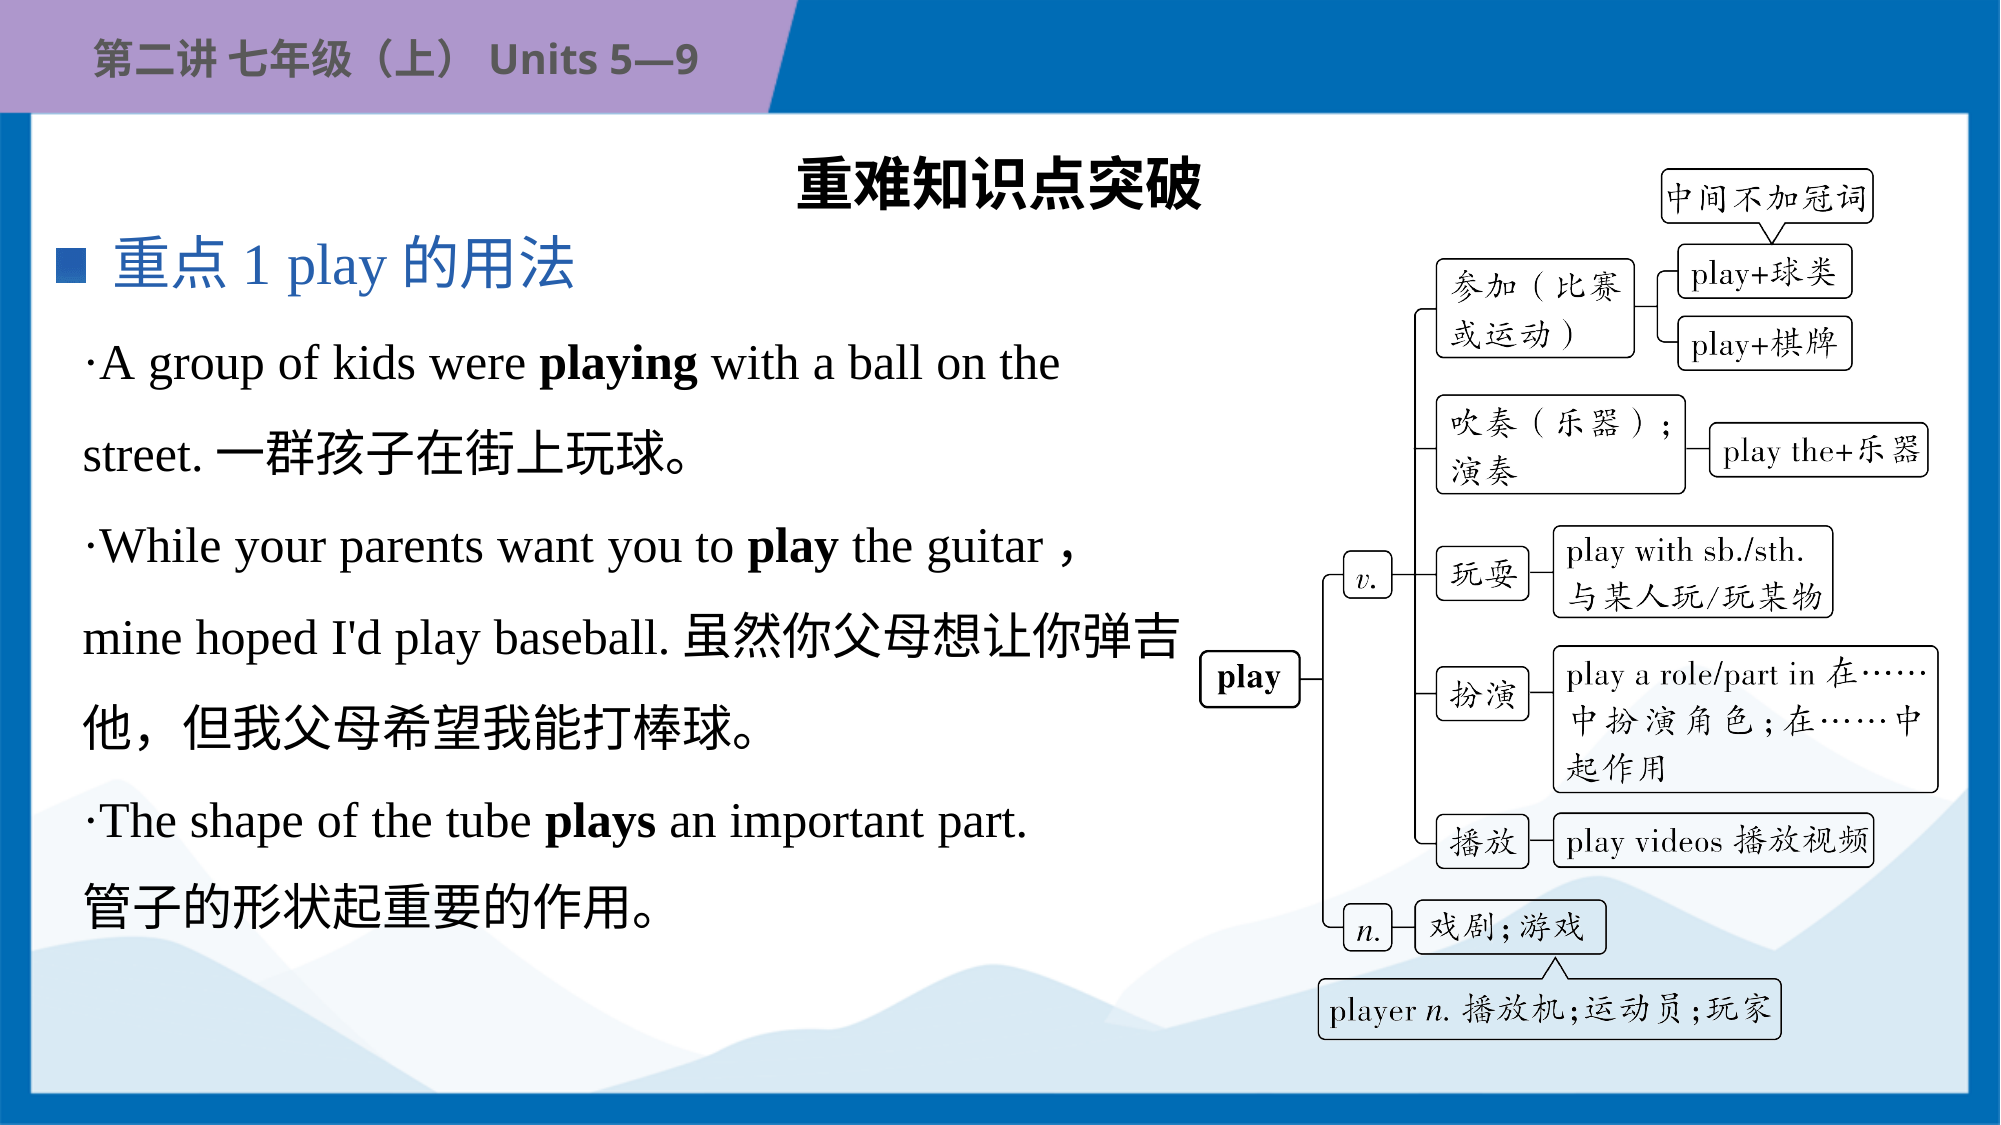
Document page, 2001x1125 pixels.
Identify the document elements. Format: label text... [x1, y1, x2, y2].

picture [0, 0, 2000, 1125]
text_box 重点1 play的用法 [112, 225, 1199, 296]
text_box ·A group of kids were playing with a ball on the street.一群孩子在街上玩球。 ·While your parents want you to play the guitar， mine hoped I'd play baseball.虽然你父母想让你弹吉 他，但我父母希望我能打棒球。 ·The shape of the tube plays an important part. 管子的形状起重要的作用。 [82, 297, 1199, 926]
text_box 重难知识点突破 [82, 146, 1917, 217]
